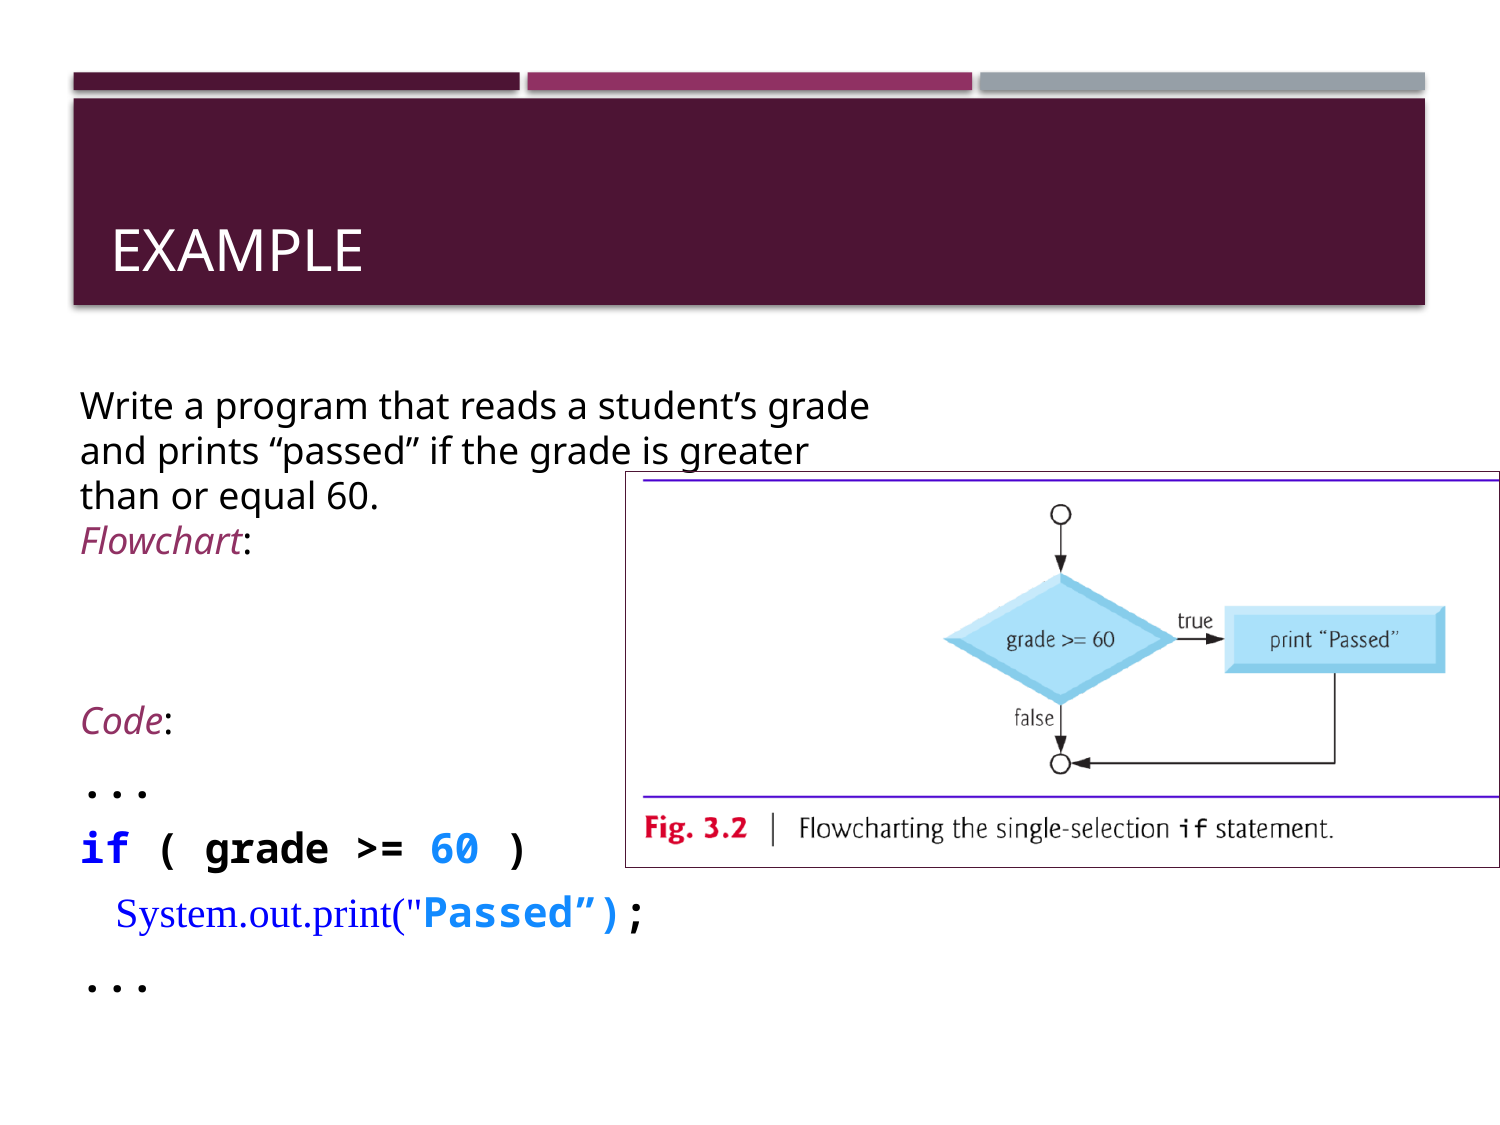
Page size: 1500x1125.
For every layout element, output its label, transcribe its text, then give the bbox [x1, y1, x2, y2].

text_box Write a program that reads a student’s grade and prints “passed” if the grade is greater than or equal 60. Flowchart: Code: ... if ( grade >= 60 ) System.out.print("Passed”); ... [65, 374, 891, 1008]
picture [625, 470, 1500, 869]
title Example [95, 112, 1406, 291]
